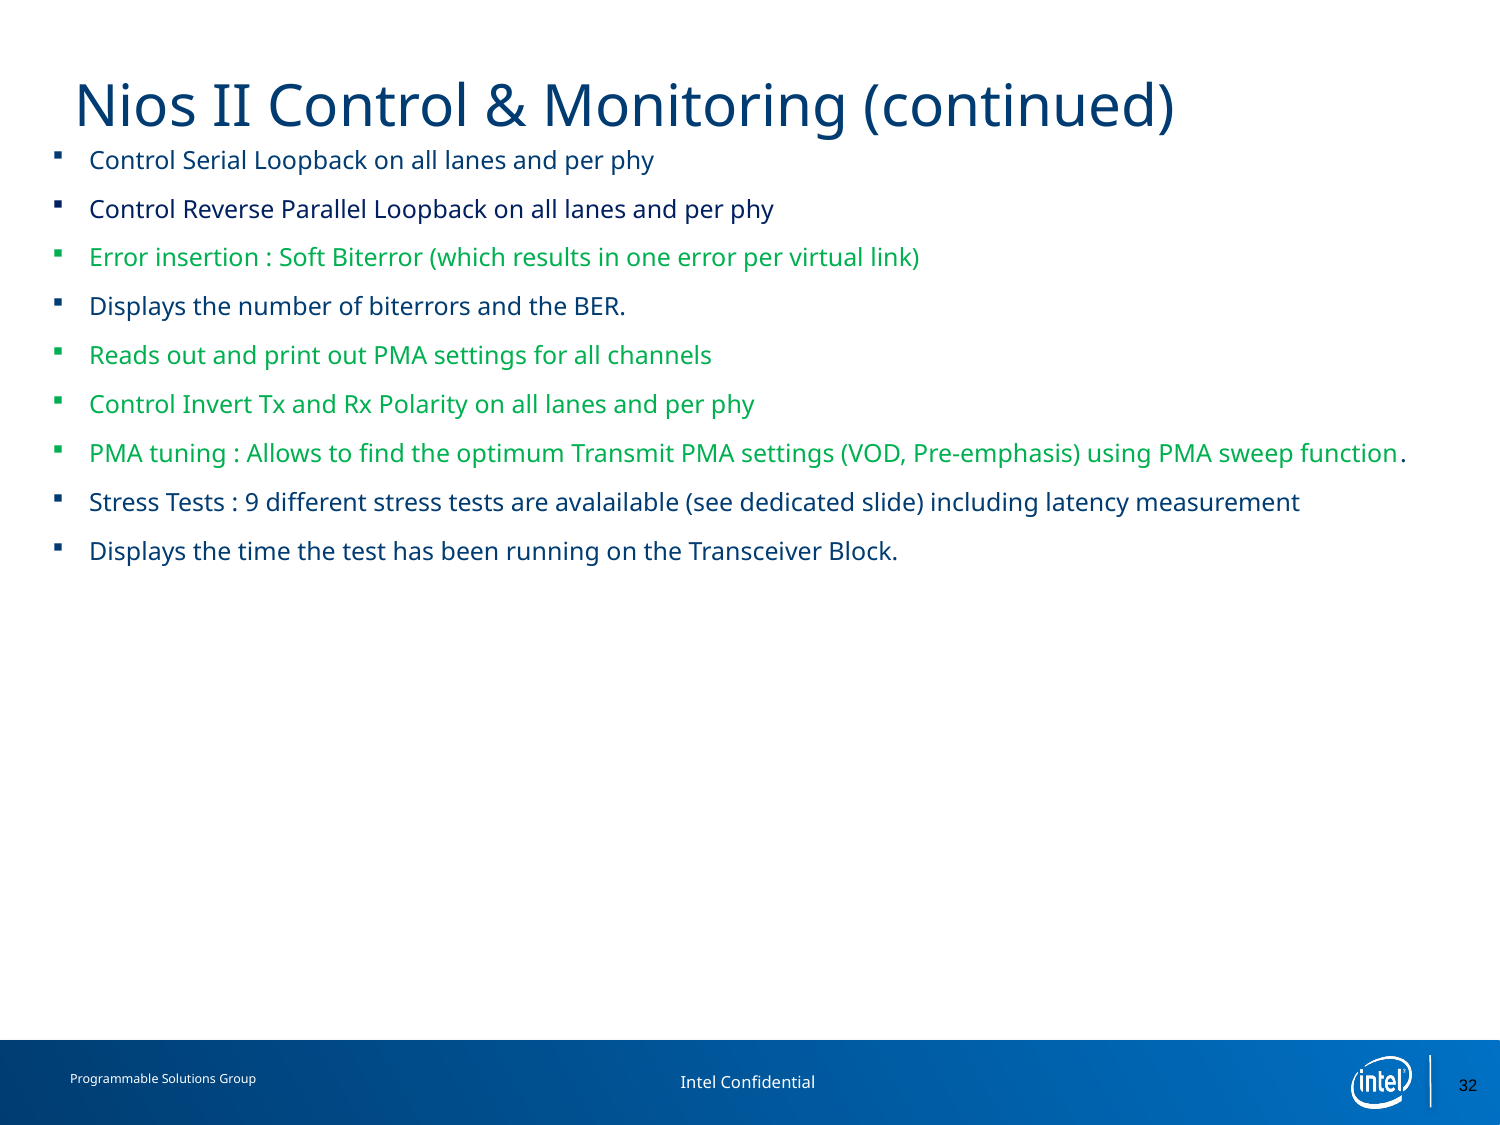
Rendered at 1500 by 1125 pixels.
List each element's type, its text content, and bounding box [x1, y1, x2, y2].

title Nios II Control & Monitoring (continued) [74, 67, 1425, 149]
list Control Serial Loopback on all lanes and per phy Control Reverse Parallel Loopback on all lanes and per phy Error insertion : Soft Biterror (which results in one error per virtual link) Displays the number of biterrors and the BER. Reads out and print out PMA settings for all channels Control Invert Tx and Rx Polarity on all lanes and per phy PMA tuning : Allows to find the optimum Transmit PMA settings (VOD, Pre-emphasis) using PMA sweep function. Stress Tests : 9 different stress tests are avalailable (see dedicated slide) including latency measurement Displays the time the test has been running on the Transceiver Block. [52, 149, 1448, 975]
slide_number 32 [1127, 1055, 1478, 1116]
